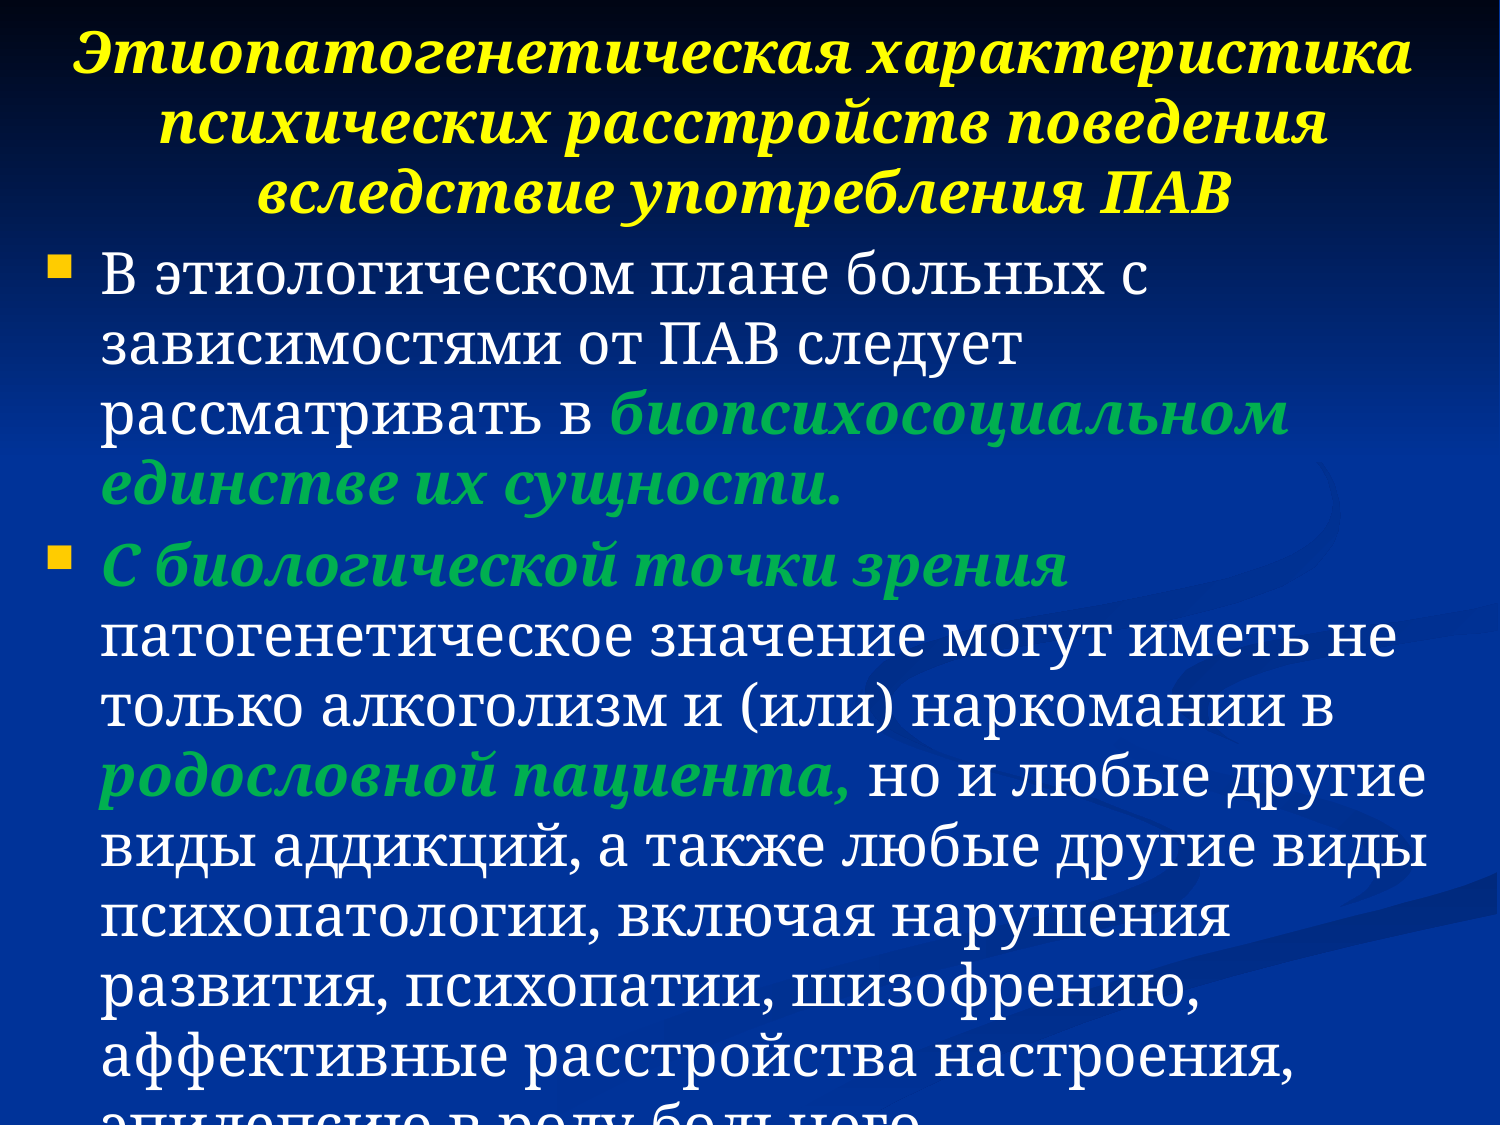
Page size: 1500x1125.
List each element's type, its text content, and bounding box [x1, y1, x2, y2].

list Этиопатогенетическая характеристика психических расстройств поведения вследствие употребления ПАВ В этиологическом плане больных с зависимостями от ПАВ следует рассматривать в биопсихосоциальном единстве их сущности. С биологической точки зрения патогенетическое значение могут иметь не только алкоголизм и (или) наркомании в родословной пациента, но и любые другие виды аддикций, а также любые другие виды психопатологии, включая нарушения развития, психопатии, шизофрению, аффективные расстройства настроения, эпилепсию в роду больного. [29, 7, 1459, 1071]
